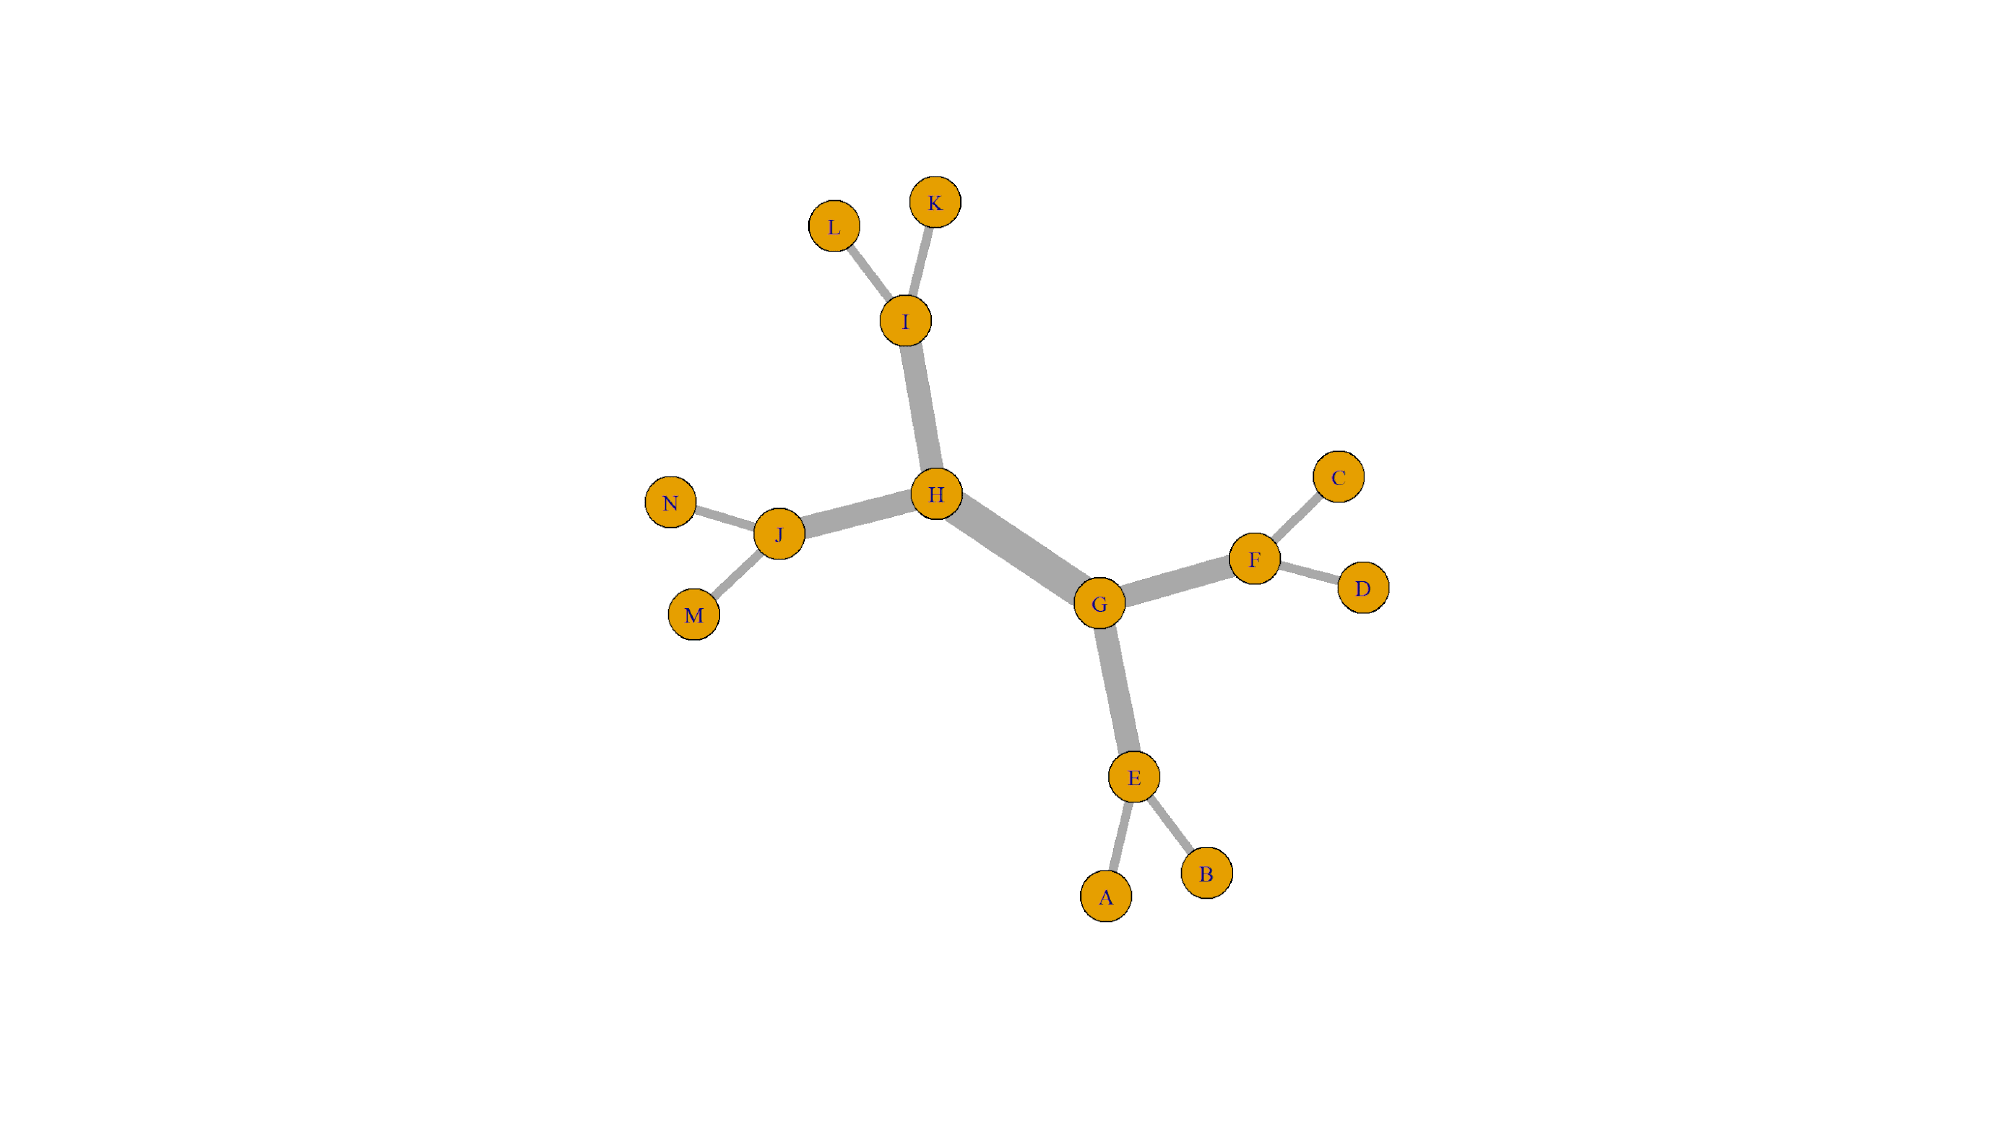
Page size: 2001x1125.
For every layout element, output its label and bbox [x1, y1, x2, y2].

list [86, 35, 1893, 1090]
